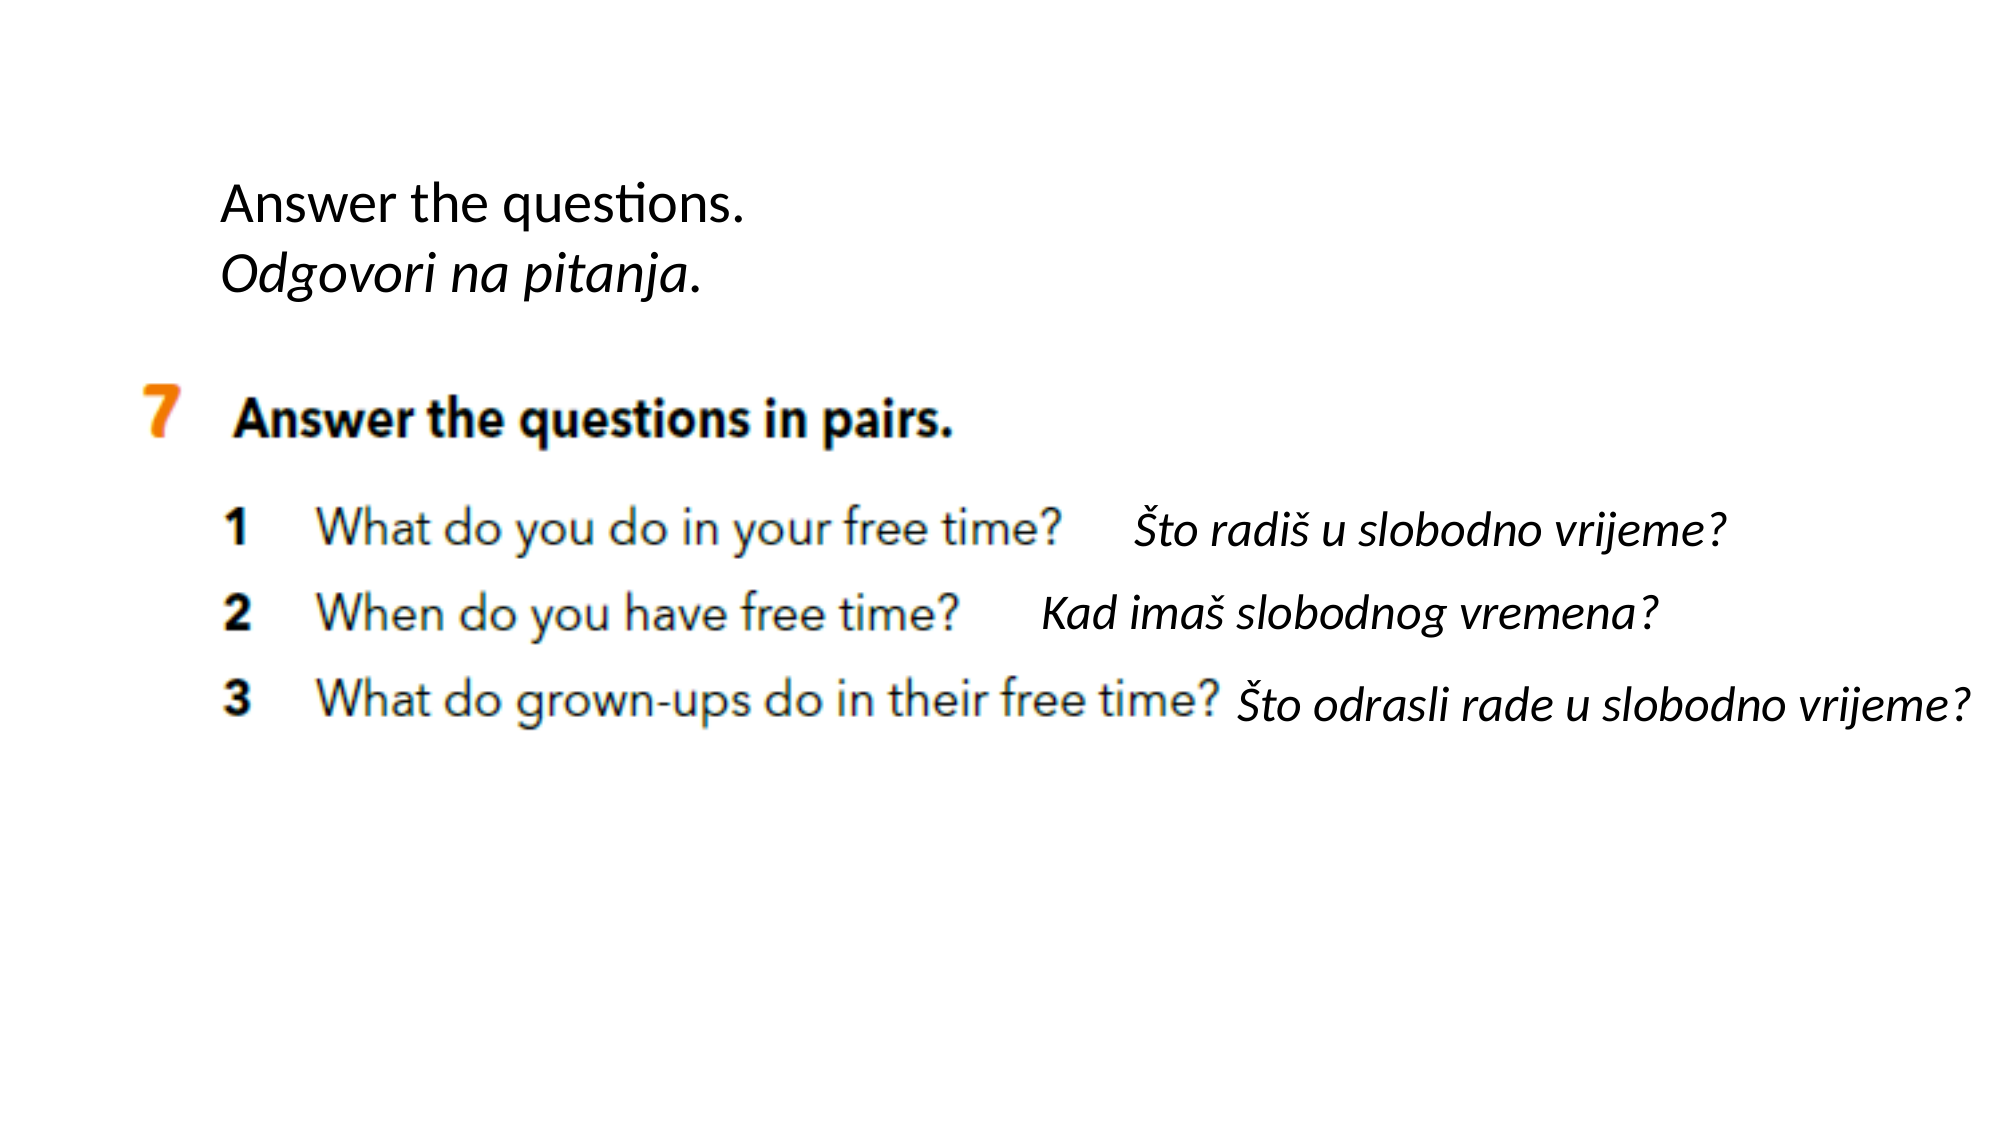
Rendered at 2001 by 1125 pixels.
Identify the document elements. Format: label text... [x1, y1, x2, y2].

text_box Što odrasli rade u slobodno vrijeme? [1222, 664, 2000, 740]
text_box Answer the questions. Odgovori na pitanja. [205, 157, 1849, 312]
text_box Kad imaš slobodnog vremena? [1252, 572, 1828, 647]
text_box Što radiš u slobodno vrijeme? [1252, 489, 1921, 565]
picture [120, 358, 1252, 734]
